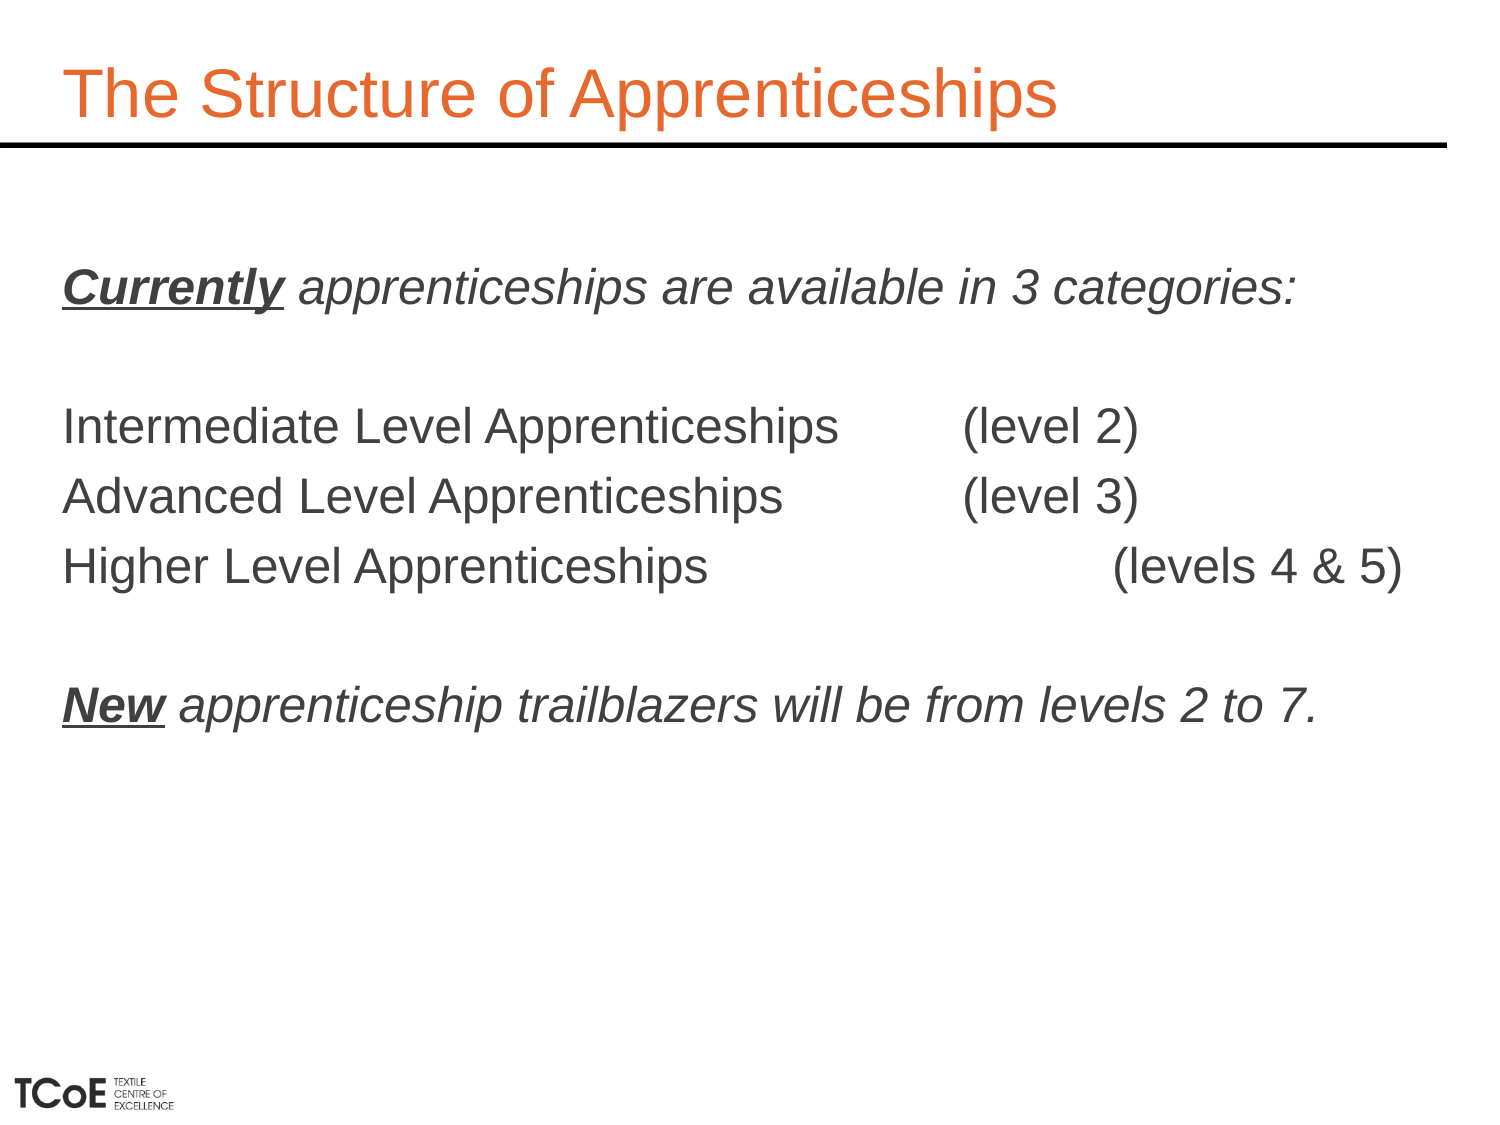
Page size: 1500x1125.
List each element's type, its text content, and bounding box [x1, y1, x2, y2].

picture [12, 1064, 191, 1115]
picture [0, 139, 1448, 152]
list Currently apprenticeships are available in 3 categories: Intermediate Level Apprenticeships (level 2) Advanced Level Apprenticeships (level 3) Higher Level Apprenticeships (levels 4 & 5) New apprenticeship trailblazers will be from levels 2 to 7. [47, 178, 1484, 974]
title The Structure of Apprenticeships [47, 50, 1444, 143]
